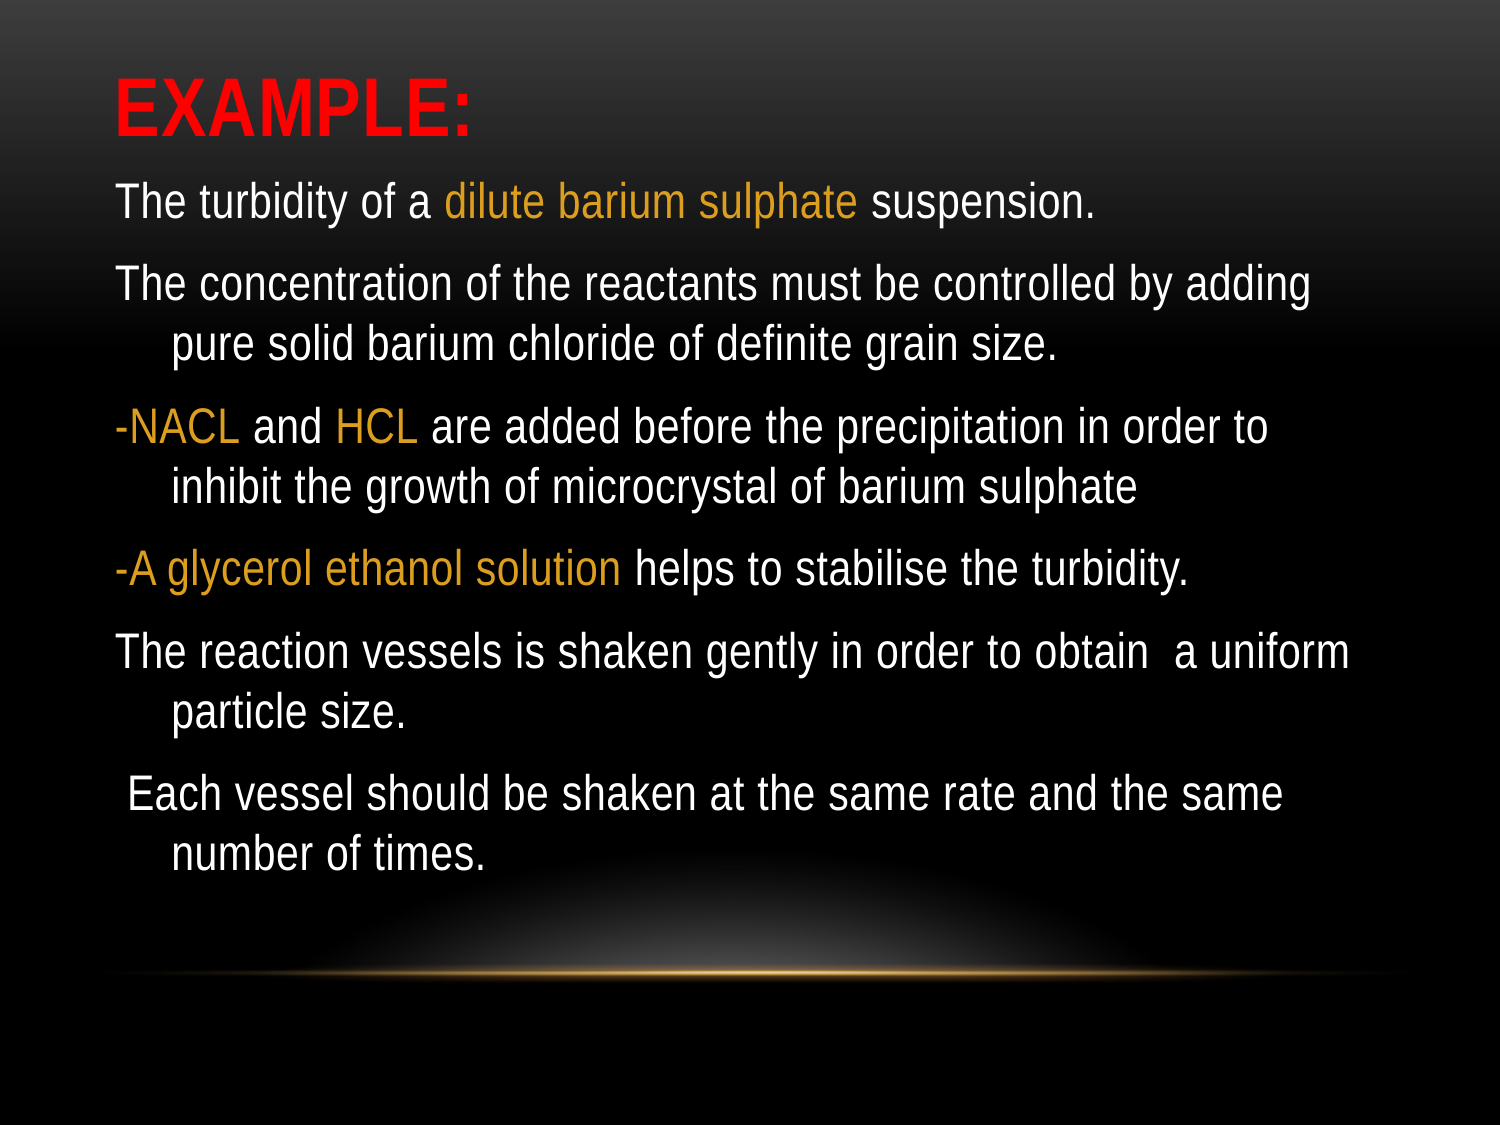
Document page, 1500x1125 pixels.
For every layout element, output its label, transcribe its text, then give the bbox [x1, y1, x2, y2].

list The turbidity of a dilute barium sulphate suspension. The concentration of the reactants must be controlled by adding pure solid barium chloride of definite grain size. -NACL and HCL are added before the precipitation in order to inhibit the growth of microcrystal of barium sulphate -A glycerol ethanol solution helps to stabilise the turbidity. The reaction vessels is shaken gently in order to obtain a uniform particle size. Each vessel should be shaken at the same rate and the same number of times. [99, 160, 1400, 938]
picture [0, 0, 1500, 1125]
title Example: [99, 45, 1400, 160]
